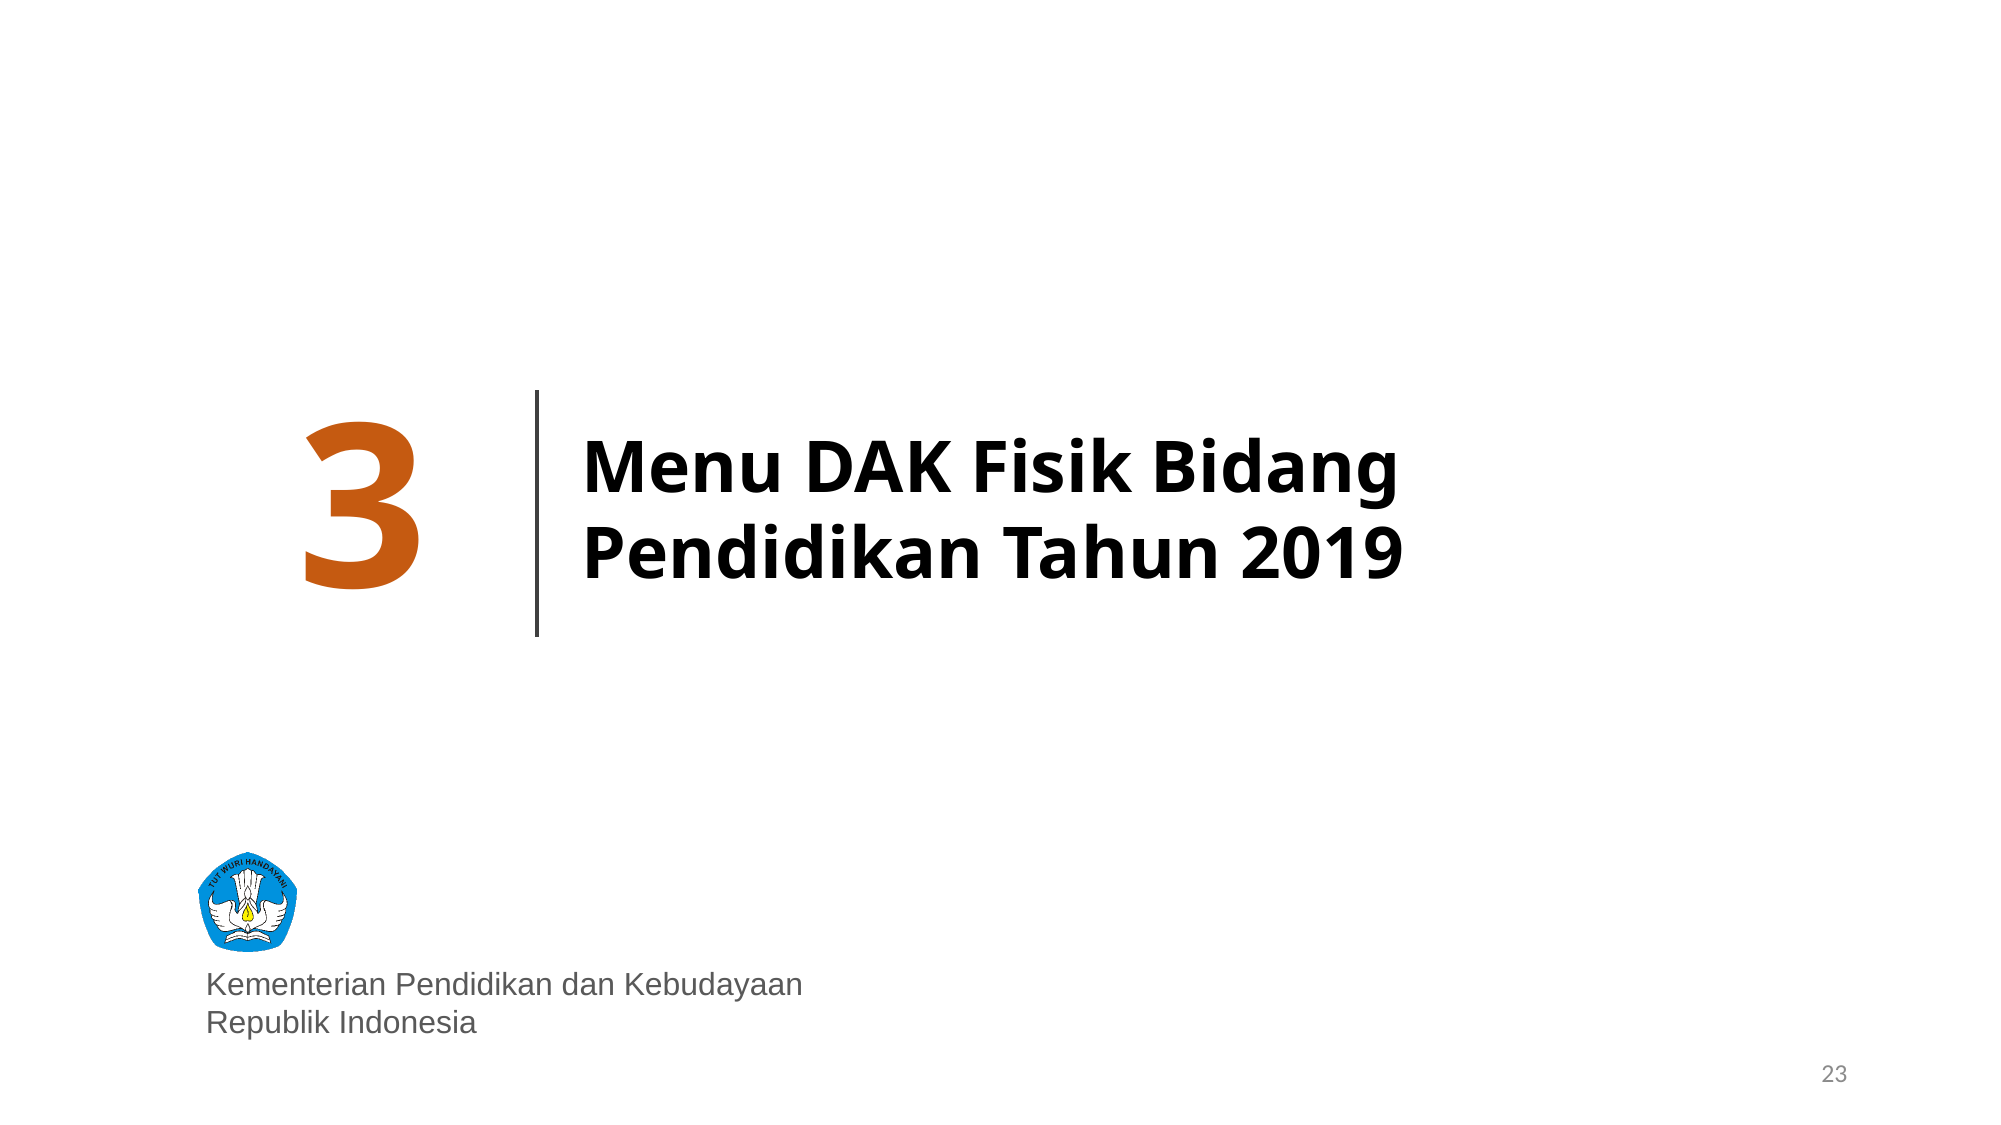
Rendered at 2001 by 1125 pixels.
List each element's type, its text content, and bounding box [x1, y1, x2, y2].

picture [254, 904, 297, 953]
text_box Menu DAK Fisik Bidang Pendidikan Tahun 2019 [570, 425, 1805, 589]
picture [198, 900, 242, 953]
picture [253, 852, 297, 886]
text_box Kementerian Pendidikan dan Kebudayaan Republik Indonesia [191, 956, 1007, 1047]
picture [209, 869, 287, 942]
title 3 [539, 432, 545, 595]
picture [198, 852, 243, 887]
title 3 [180, 432, 535, 595]
slide_number 23 [1412, 1042, 1863, 1103]
